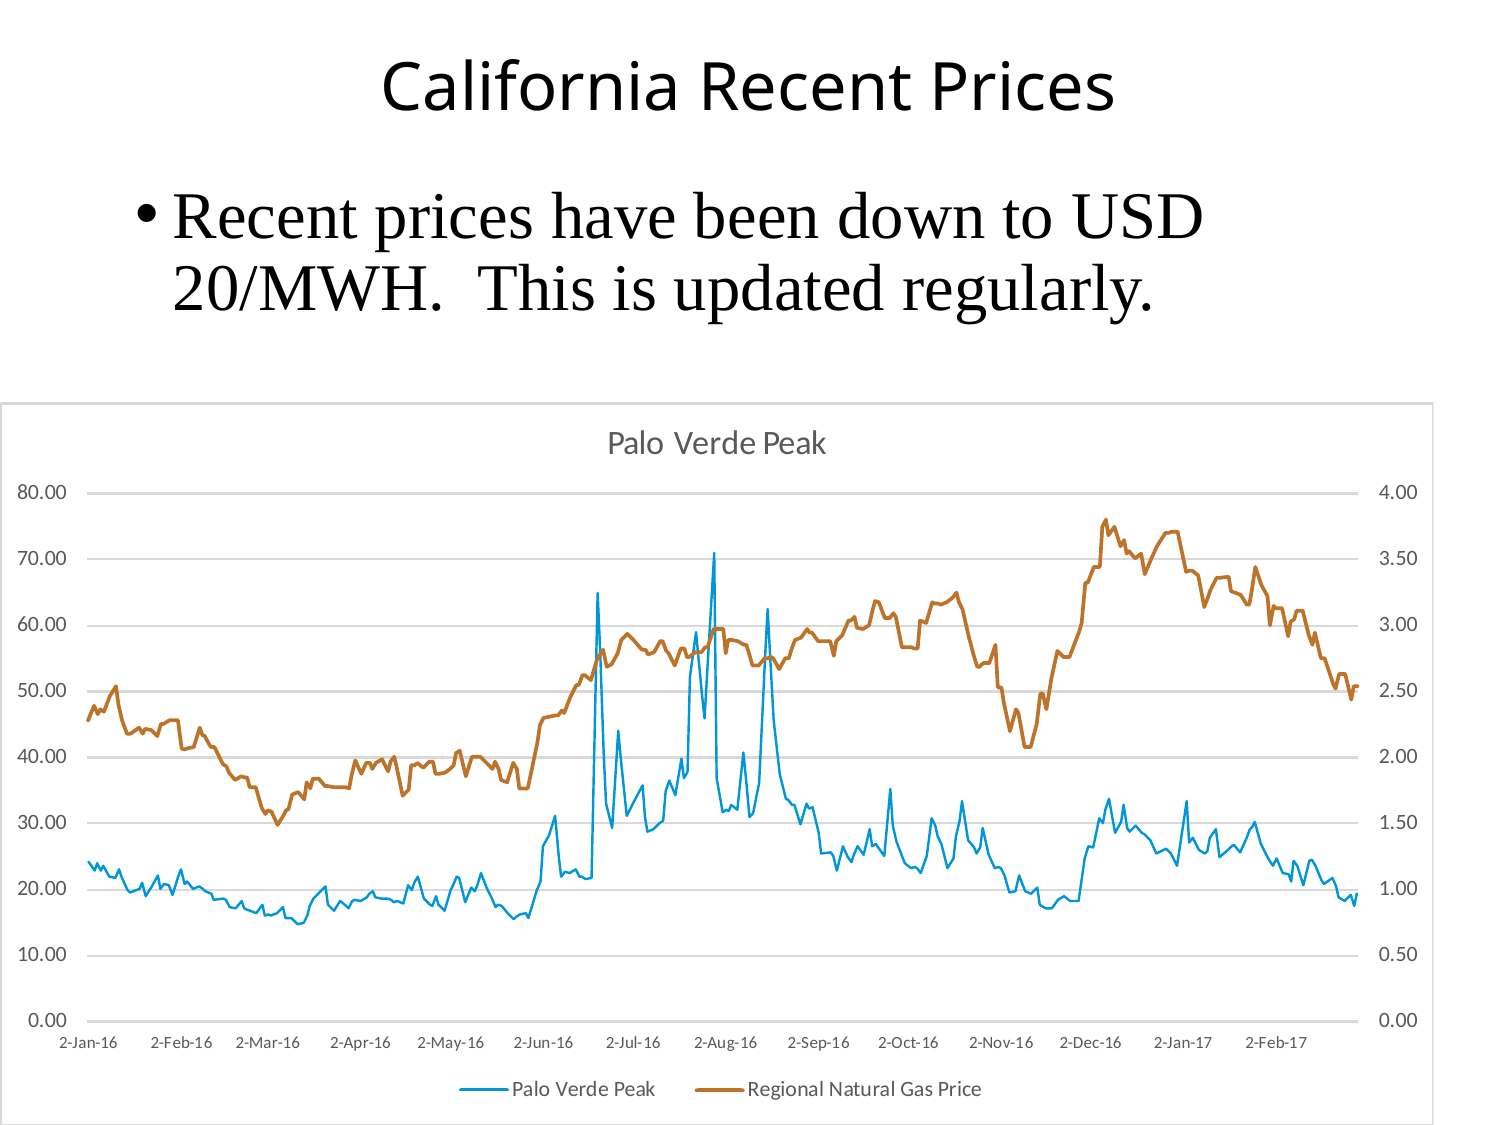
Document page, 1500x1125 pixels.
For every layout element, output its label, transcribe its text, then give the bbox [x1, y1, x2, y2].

list Recent prices have been down to USD 20/MWH. This is updated regularly. [120, 173, 1417, 401]
picture [0, 401, 1434, 1125]
title California Recent Prices [120, 32, 1378, 146]
